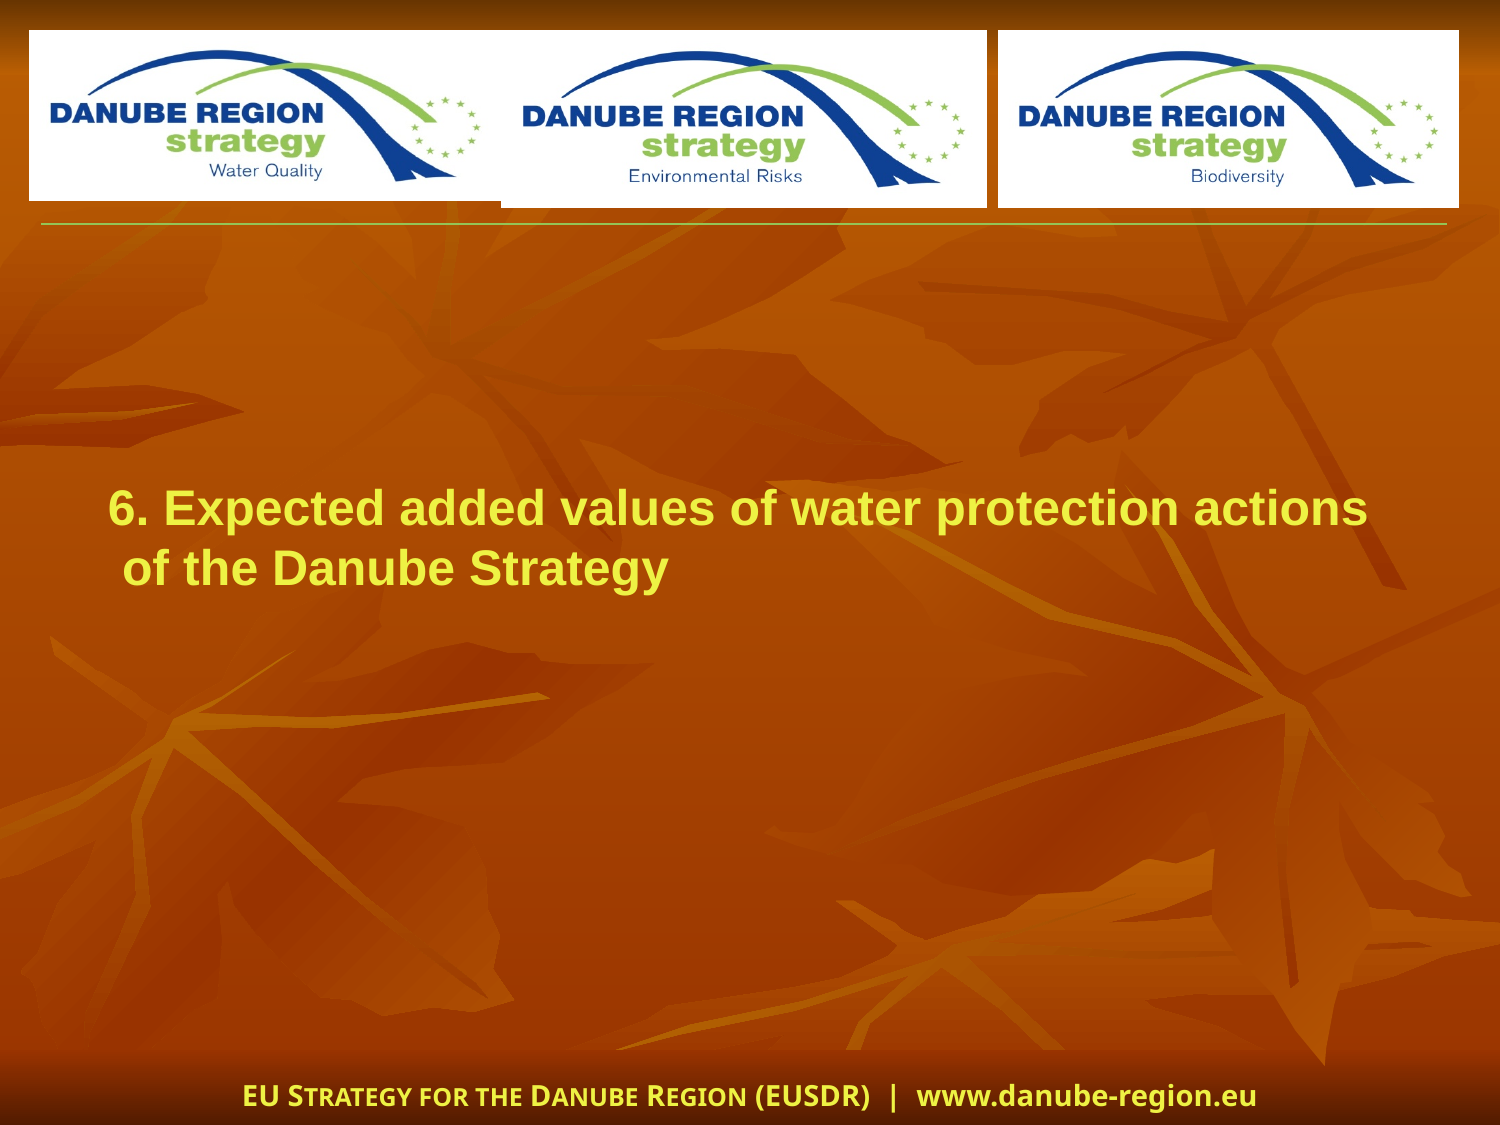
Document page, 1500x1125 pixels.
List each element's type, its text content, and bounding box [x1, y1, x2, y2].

list [92, 252, 1444, 988]
picture [29, 30, 987, 209]
text_box 6. Expected added values of water protection actions of the Danube Strategy [93, 467, 1385, 603]
picture [997, 30, 1460, 209]
text_box EU STRATEGY FOR THE DANUBE REGION (EUSDR) | www.danube-region.eu [0, 1070, 1500, 1120]
